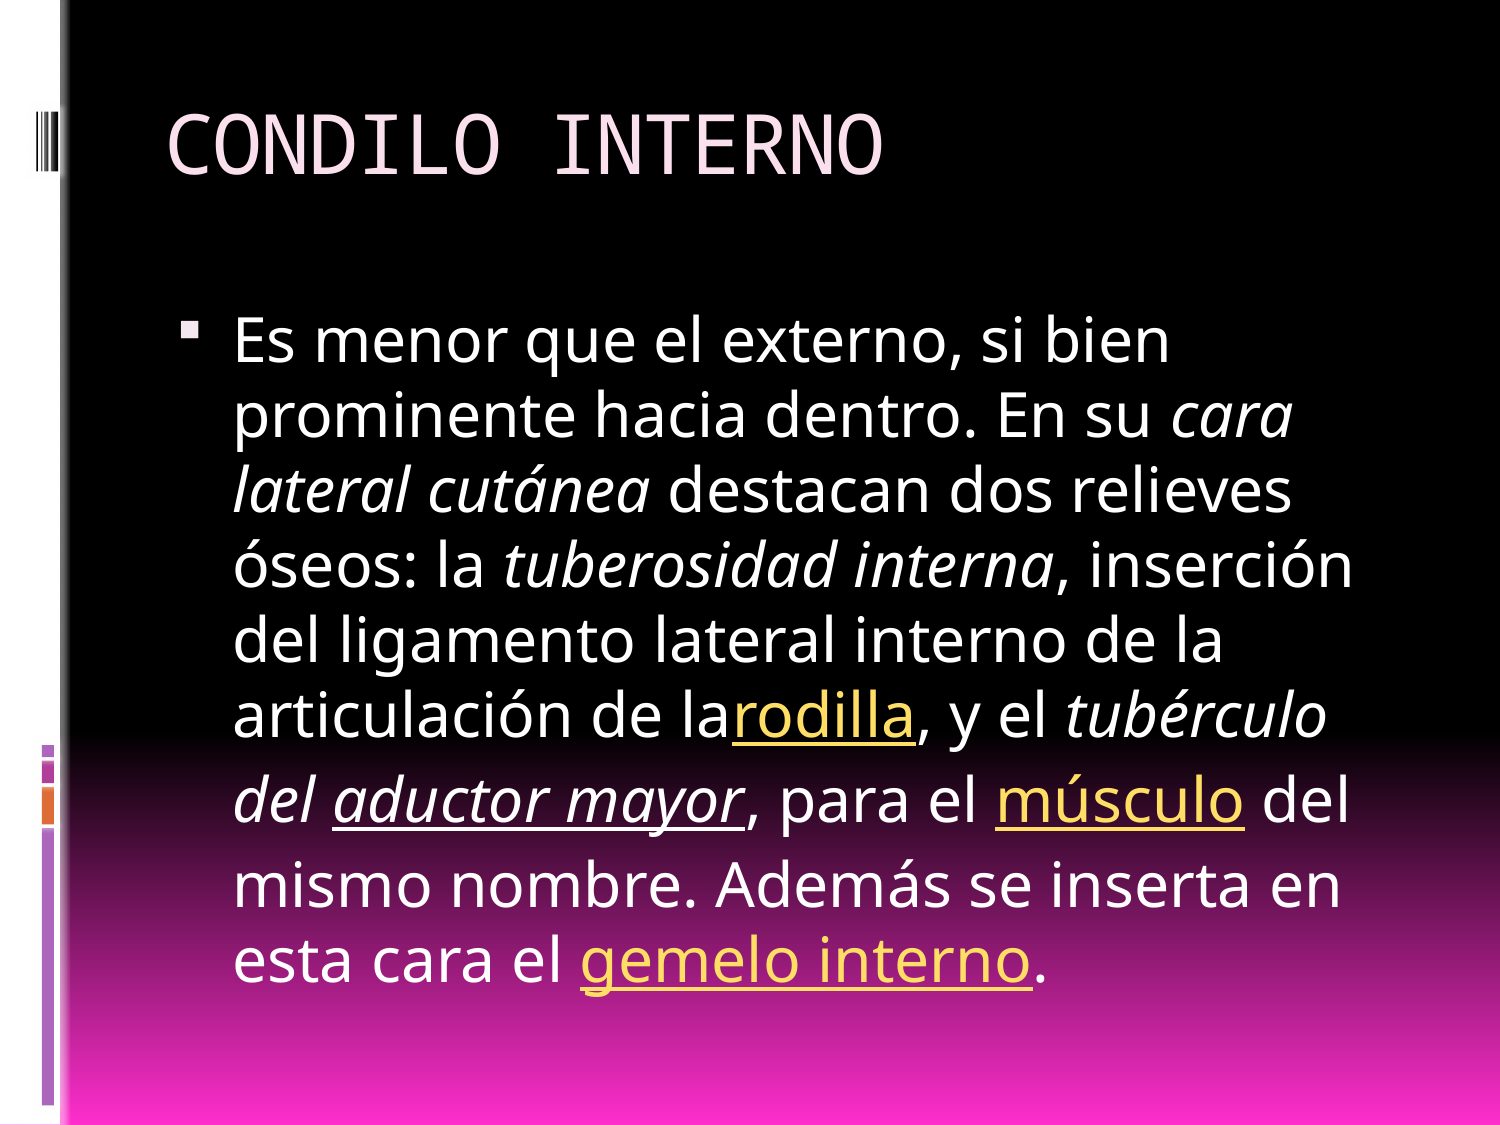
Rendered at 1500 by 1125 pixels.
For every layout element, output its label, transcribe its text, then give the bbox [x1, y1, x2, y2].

title CONDILO INTERNO [150, 83, 1425, 234]
list Es menor que el externo, si bien prominente hacia dentro. En su cara lateral cutánea destacan dos relieves óseos: la tuberosidad interna, inserción del ligamento lateral interno de la articulación de larodilla, y el tubérculo del aductor mayor, para el músculo del mismo nombre. Además se inserta en esta cara el gemelo interno. [150, 292, 1425, 1043]
